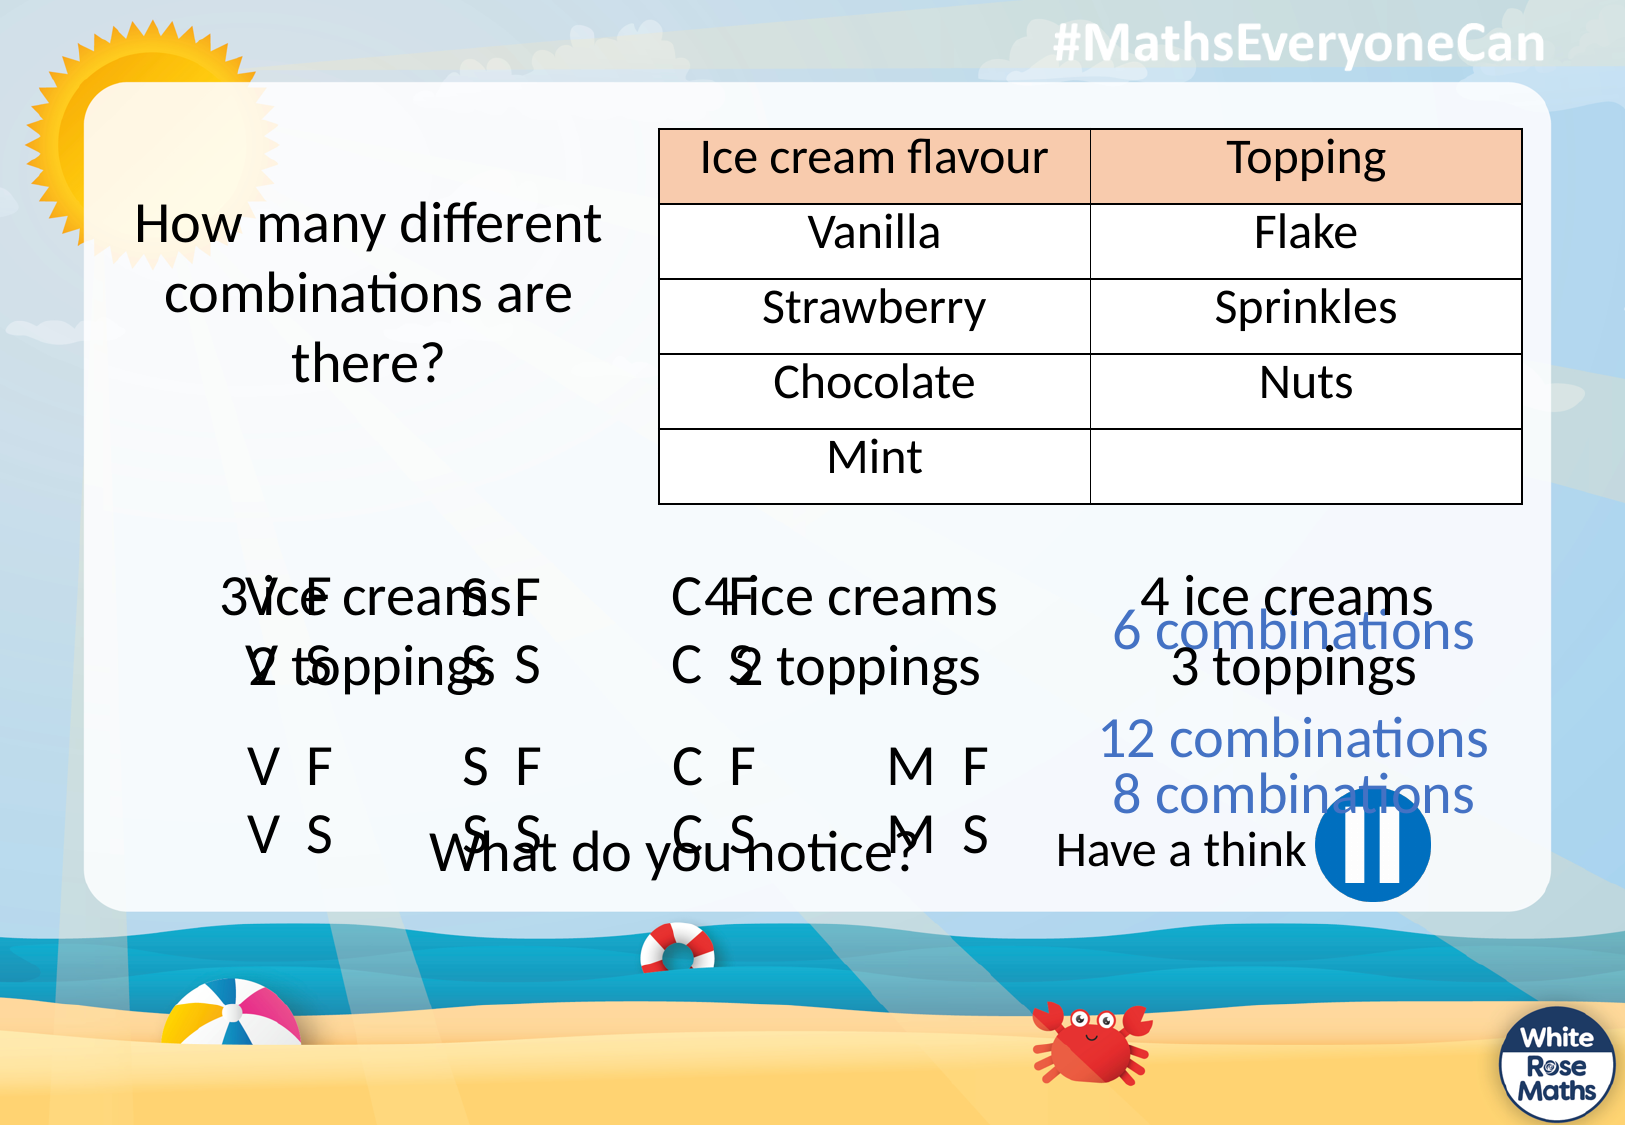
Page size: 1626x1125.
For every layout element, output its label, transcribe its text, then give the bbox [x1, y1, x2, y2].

text_box What do you notice? [408, 805, 941, 891]
table_cell Vanilla [660, 205, 1090, 278]
text_box 3 ice creams 2 toppings [106, 550, 591, 705]
table_cell Chocolate [660, 355, 1090, 428]
text_box 8 combinations [1027, 777, 1560, 833]
table_cell Sprinkles [1091, 280, 1521, 353]
table_header Topping [1091, 130, 1521, 203]
text_box How many different combinations are there? [102, 176, 635, 402]
text_box 4 ice creams 2 toppings [591, 550, 1027, 705]
picture [1315, 787, 1431, 902]
table_cell Flake [1091, 205, 1521, 278]
table_cell Strawberry [660, 280, 1090, 353]
table_cell Mint [660, 430, 1090, 503]
text_box 12 combinations [1027, 705, 1560, 777]
text_box Have a think [941, 808, 1315, 884]
table_cell [1091, 430, 1521, 503]
table_header Ice cream flavour [660, 130, 1090, 203]
table_cell Nuts [1091, 355, 1521, 428]
text_box 4 ice creams 3 toppings [1027, 550, 1560, 705]
